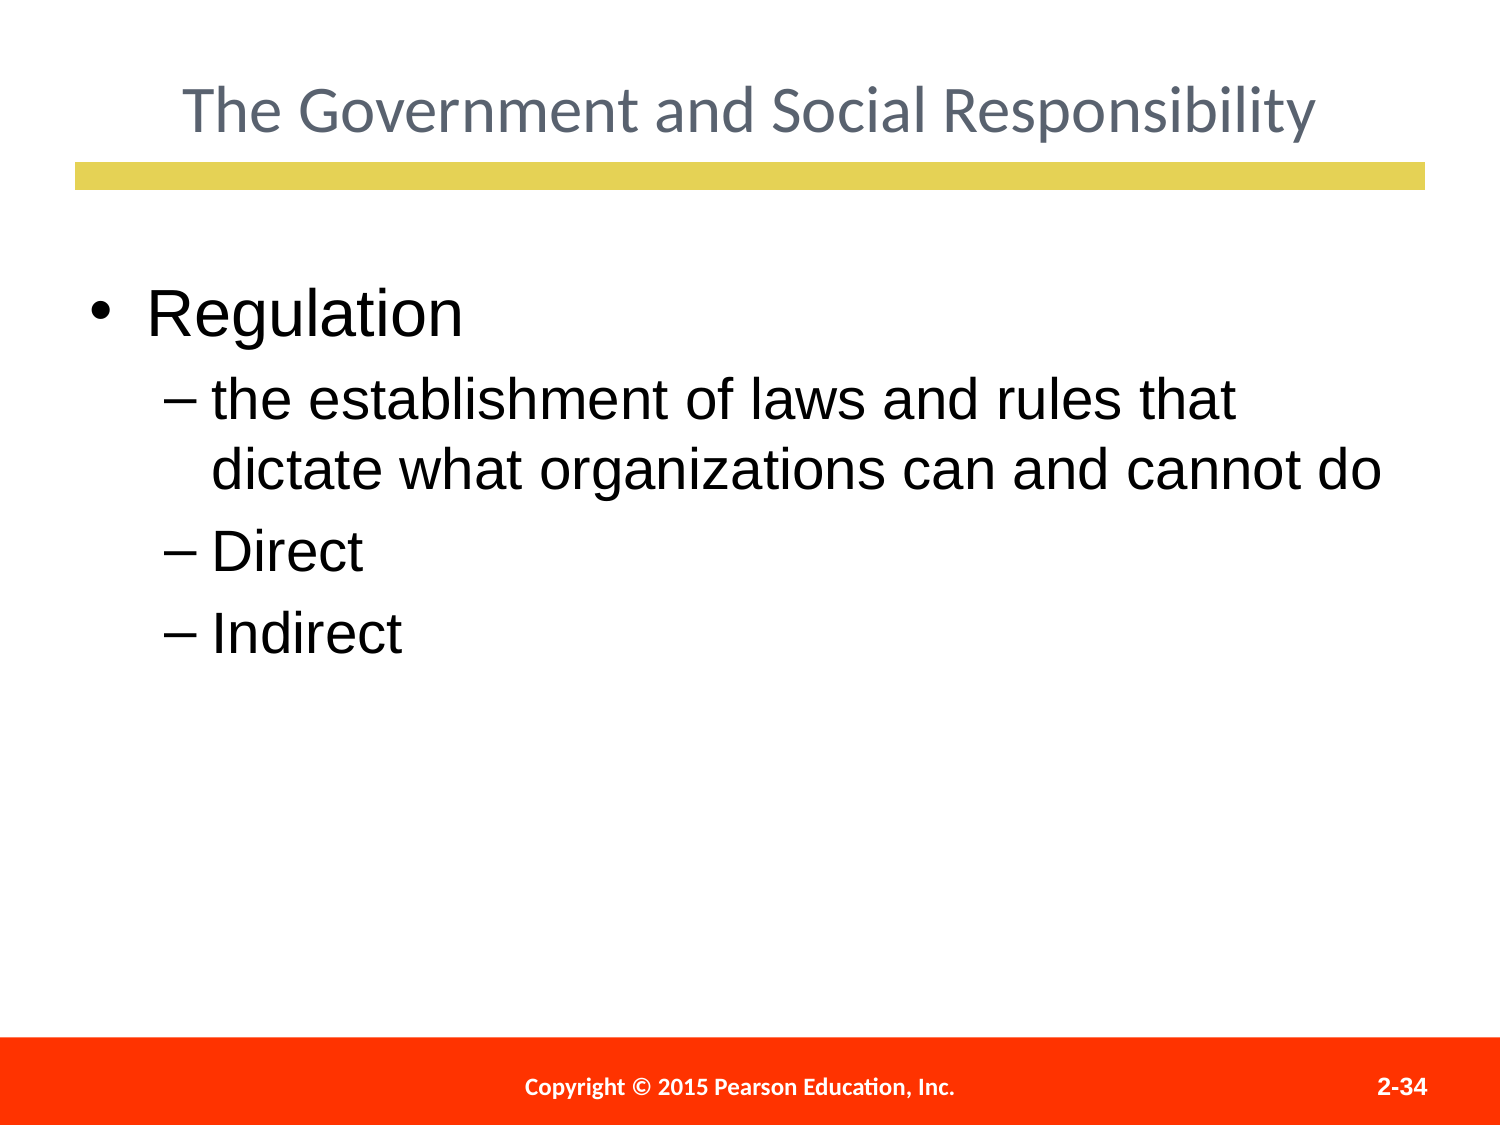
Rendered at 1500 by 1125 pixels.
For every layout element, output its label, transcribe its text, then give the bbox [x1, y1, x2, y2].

title The Government and Social Responsibility [74, 12, 1426, 201]
text_box Regulation the establishment of laws and rules that dictate what organizations can and cannot do Direct Indirect [74, 262, 1425, 1005]
